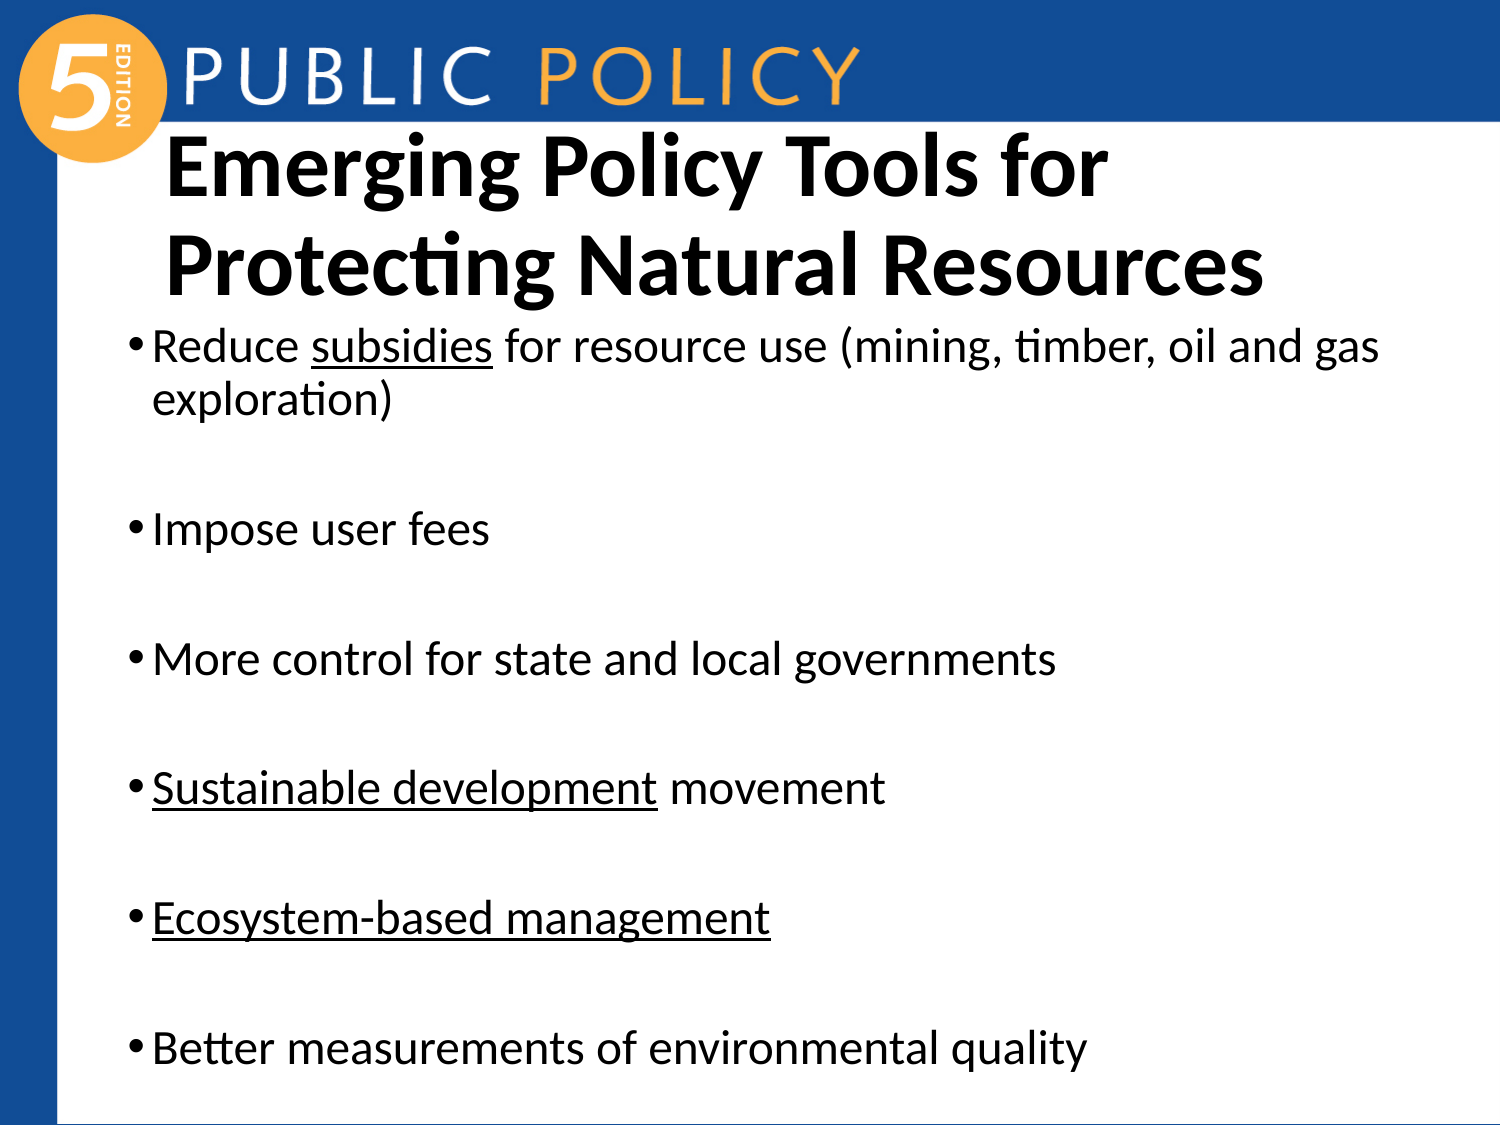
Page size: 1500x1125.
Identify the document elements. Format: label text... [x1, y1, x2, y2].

list Reduce subsidies for resource use (mining, timber, oil and gas exploration) Impose user fees More control for state and local governments Sustainable development movement Ecosystem-based management Better measurements of environmental quality [112, 312, 1475, 1088]
picture [0, 0, 1500, 1125]
title Emerging Policy Tools for Protecting Natural Resources [150, 107, 1444, 312]
